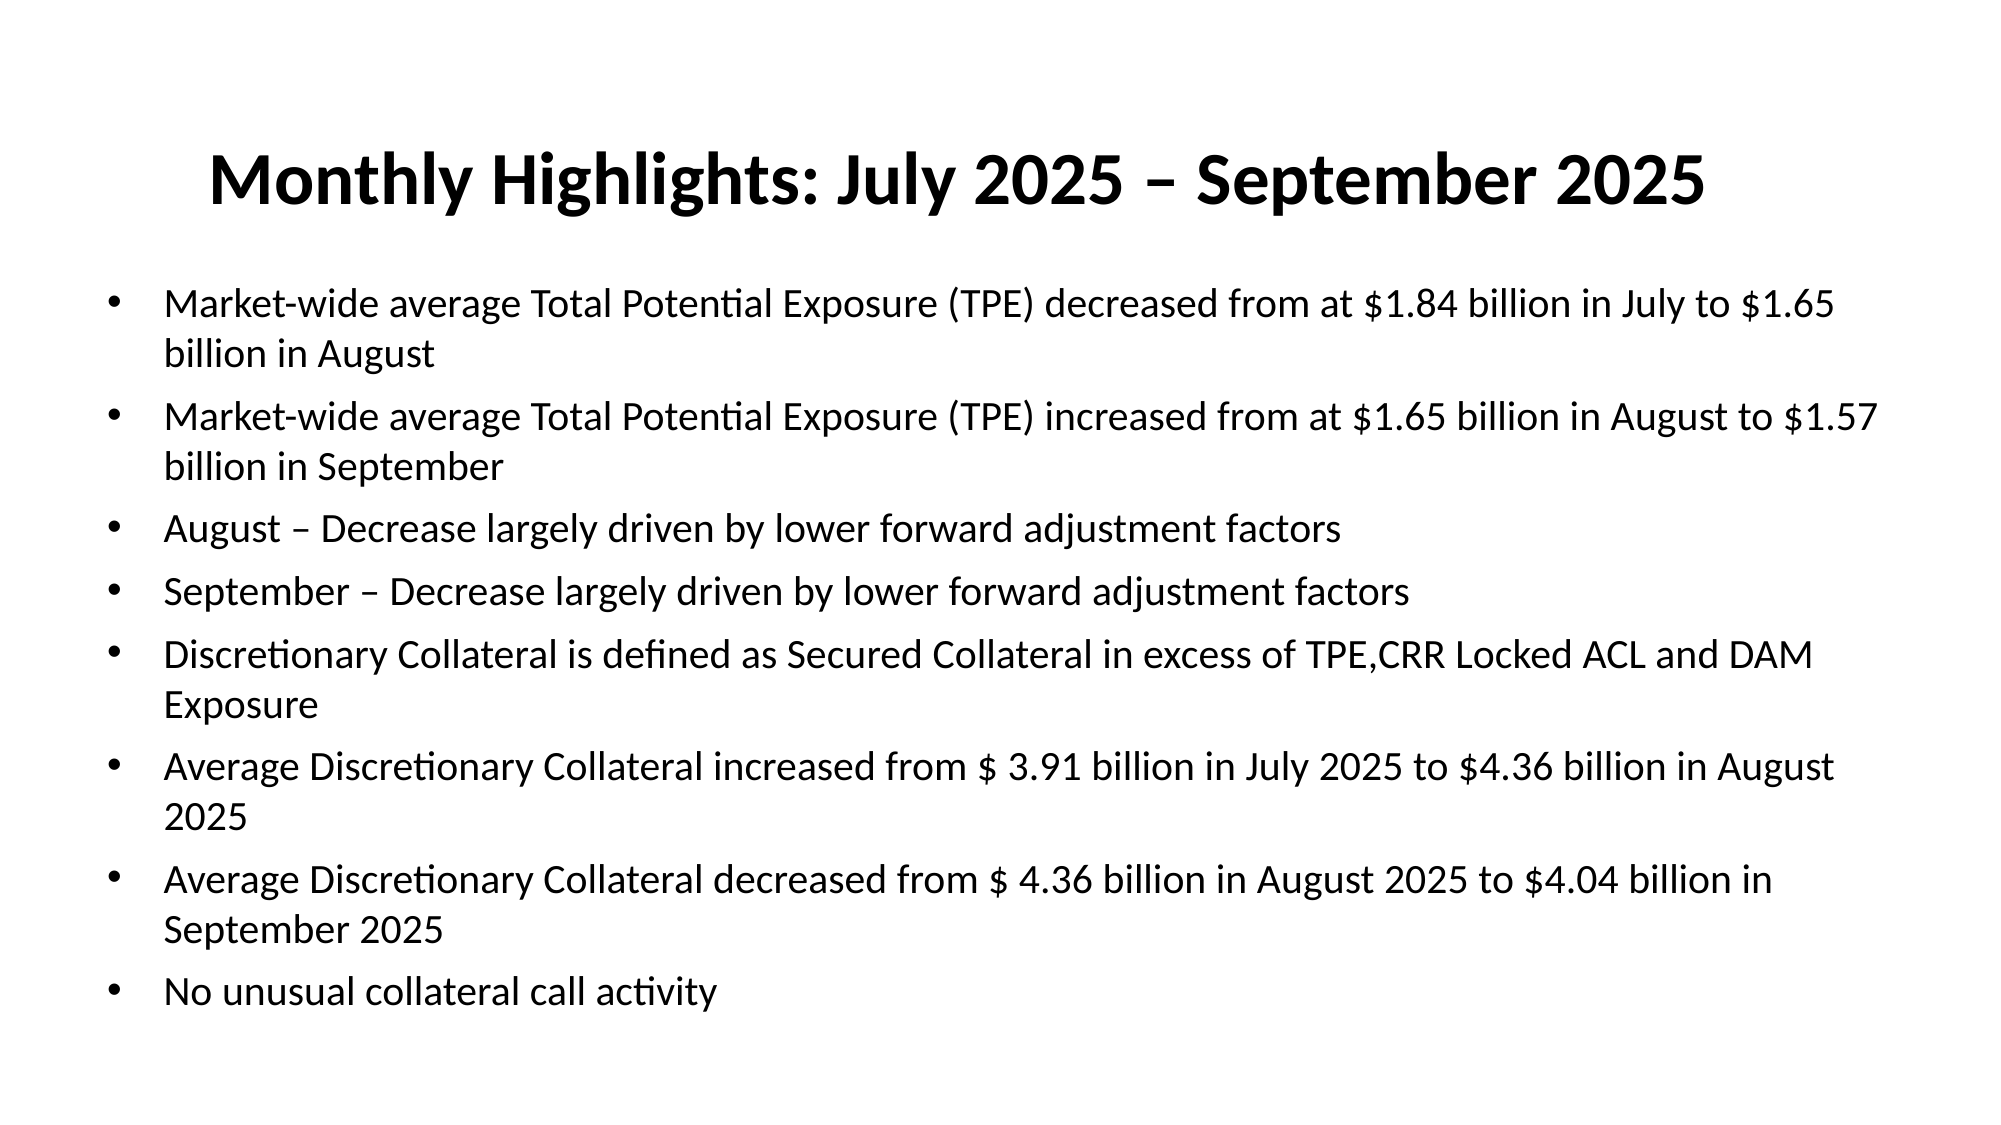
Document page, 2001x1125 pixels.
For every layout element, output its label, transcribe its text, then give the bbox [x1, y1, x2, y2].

title Monthly Highlights: July 2025 – September 2025 [167, 107, 1750, 229]
text_box Market-wide average Total Potential Exposure (TPE) decreased from at $1.84 billion in July to $1.65 billion in August Market-wide average Total Potential Exposure (TPE) increased from at $1.65 billion in August to $1.57 billion in September August – Decrease largely driven by lower forward adjustment factors September – Decrease largely driven by lower forward adjustment factors Discretionary Collateral is defined as Secured Collateral in excess of TPE,CRR Locked ACL and DAM Exposure Average Discretionary Collateral increased from $ 3.91 billion in July 2025 to $4.36 billion in August 2025 Average Discretionary Collateral decreased from $ 4.36 billion in August 2025 to $4.04 billion in September 2025 No unusual collateral call activity [92, 268, 1940, 1022]
